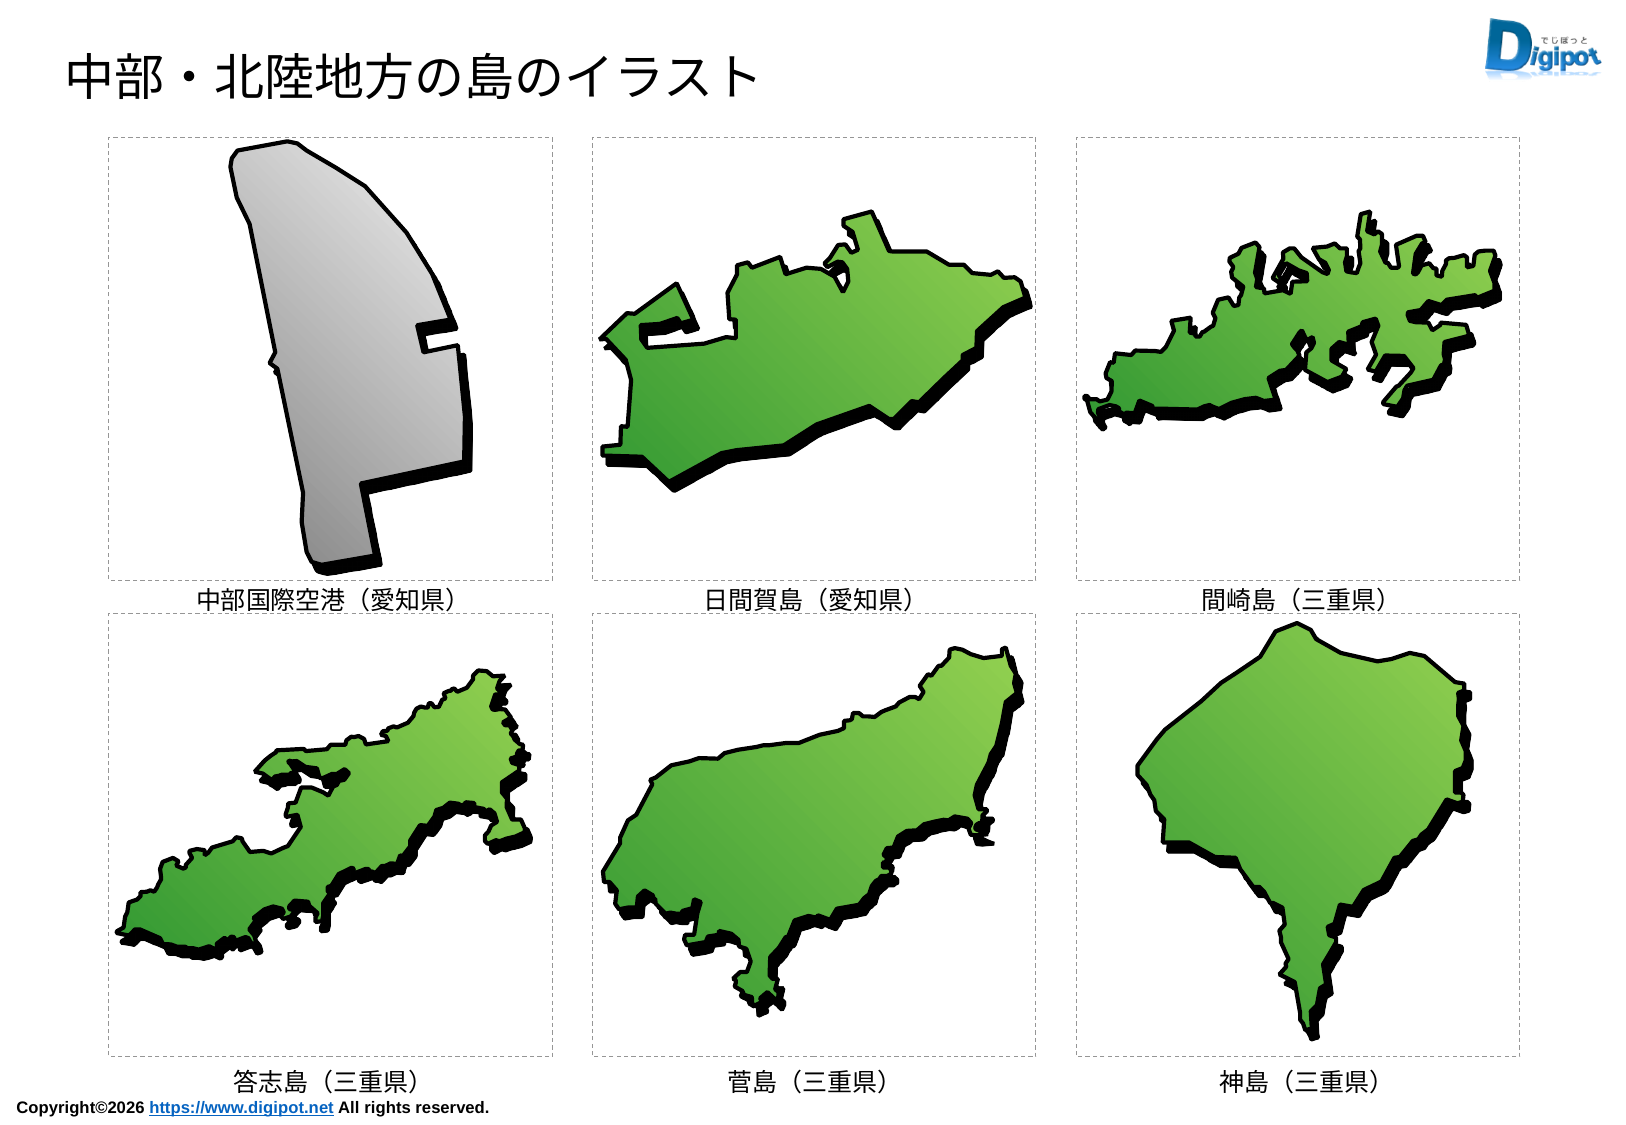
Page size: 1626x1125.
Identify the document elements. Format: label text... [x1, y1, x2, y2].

text_box [601, 646, 1018, 1008]
text_box [598, 210, 1027, 483]
text_box 間崎島（三重県） [1186, 577, 1417, 623]
text_box 答志島（三重県） [218, 1059, 449, 1104]
text_box 中部国際空港（愛知県） [181, 577, 486, 623]
text_box [229, 140, 466, 566]
picture [1485, 18, 1602, 82]
text_box [115, 669, 527, 951]
text_box [1136, 623, 1467, 1032]
text_box [1083, 210, 1497, 422]
text_box 日間賀島（愛知県） [689, 577, 944, 623]
text_box 中部・北陸地方の島のイラスト [49, 38, 779, 113]
text_box 神島（三重県） [1204, 1059, 1410, 1104]
text_box 菅島（三重県） [712, 1059, 918, 1104]
